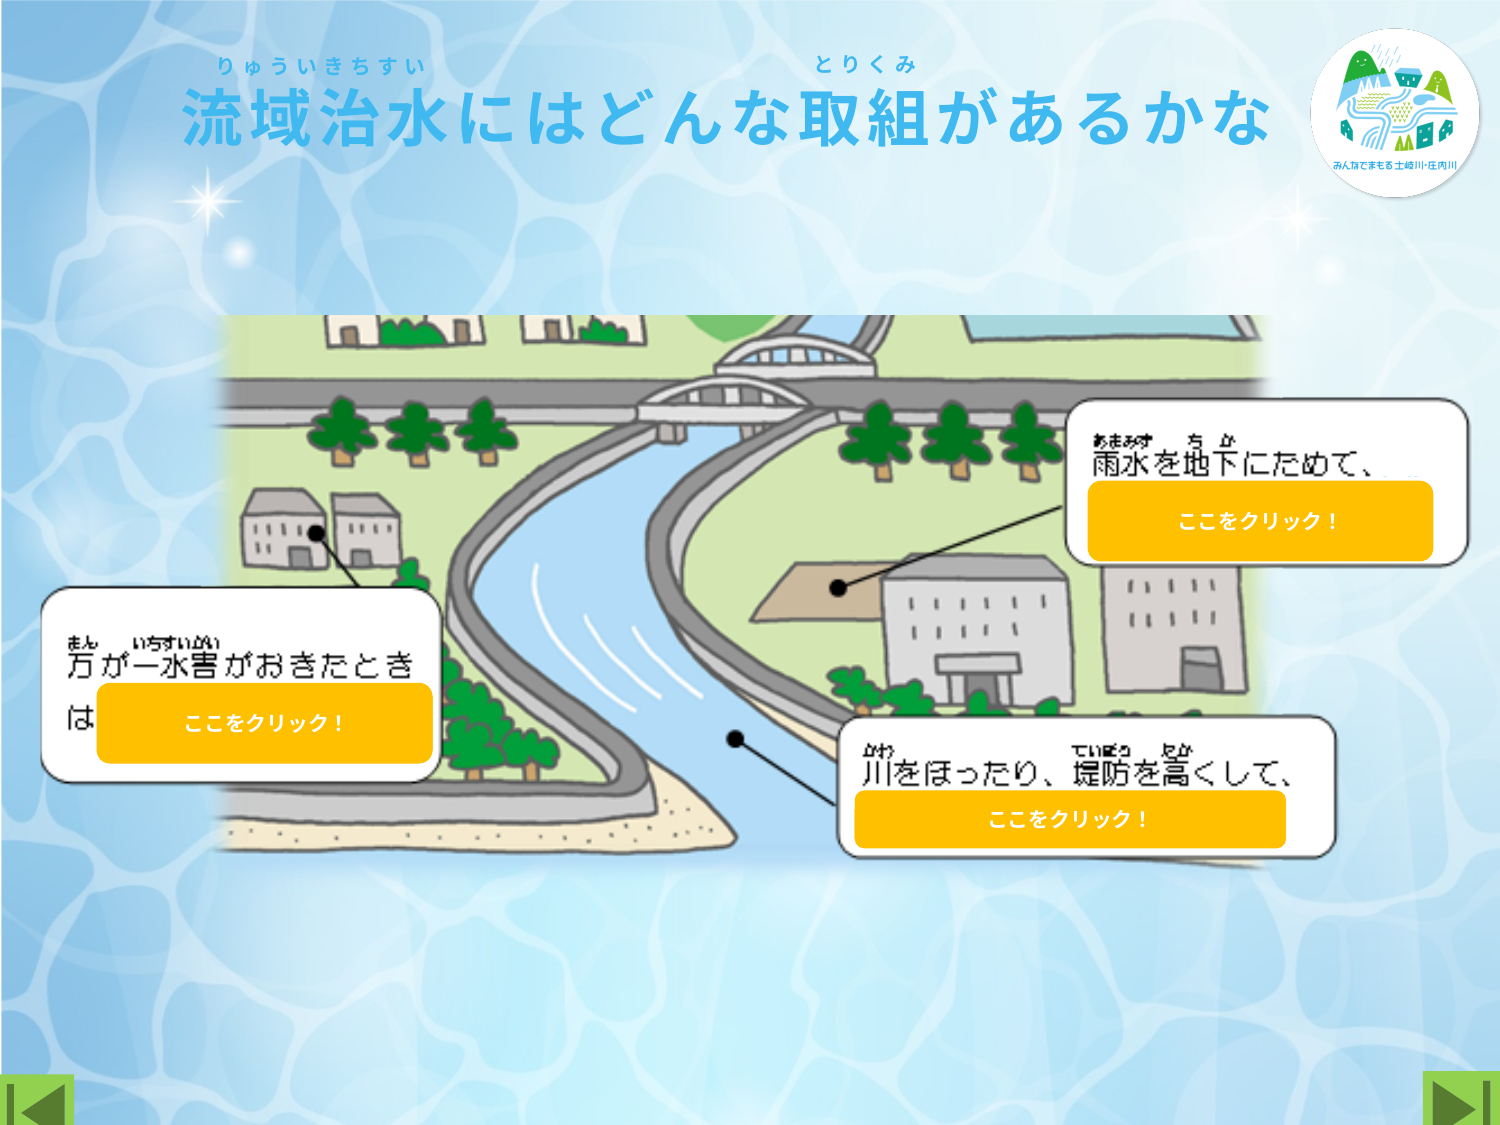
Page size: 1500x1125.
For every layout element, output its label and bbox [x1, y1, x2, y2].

text_box [0, 1073, 75, 1125]
picture [2, 1, 1500, 1125]
text_box [154, 52, 1302, 155]
text_box [1422, 1070, 1500, 1125]
